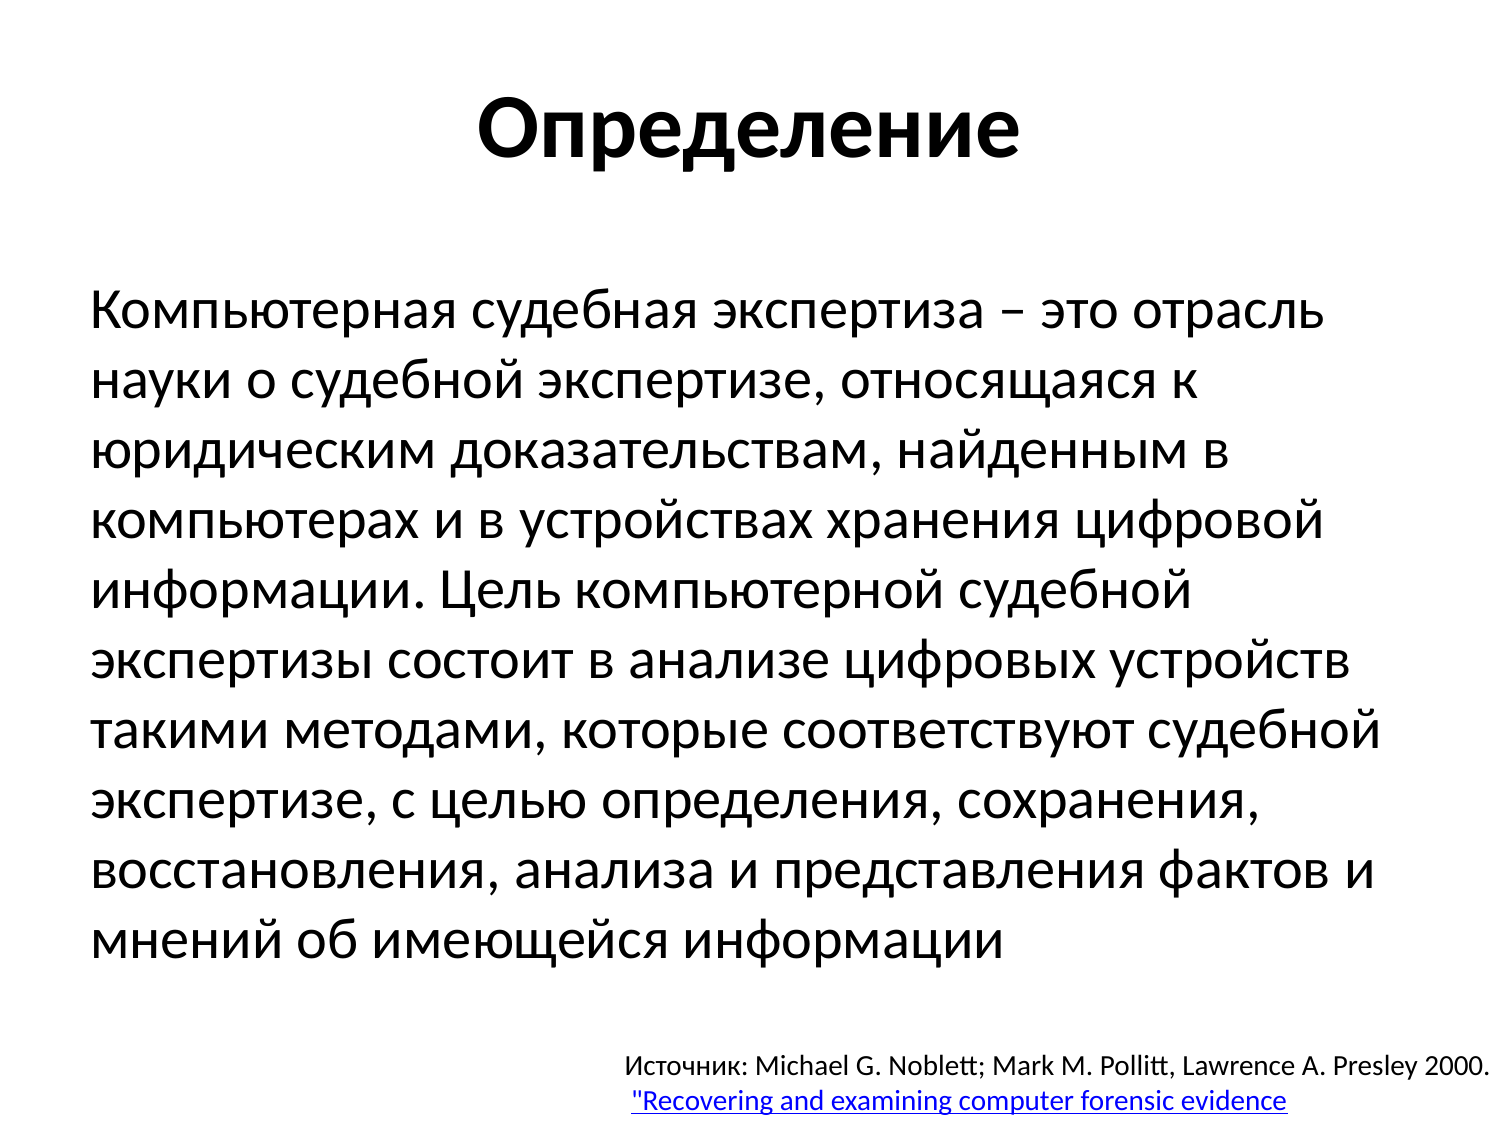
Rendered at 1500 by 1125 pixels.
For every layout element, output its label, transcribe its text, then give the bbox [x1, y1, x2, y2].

text_box Источник: Michael G. Noblett; Mark M. Pollitt, Lawrence A. Presley 2000. "Recovering and examining computer forensic evidence [609, 1039, 1500, 1124]
list Компьютерная судебная экспертиза – это отрасль науки о судебной экспертизе, относящаяся к юридическим доказательствам, найденным в компьютерах и в устройствах хранения цифровой информации. Цель компьютерной судебной экспертизы состоит в анализе цифровых устройств такими методами, которые соответствуют судебной экспертизе, с целью определения, сохранения, восстановления, анализа и представления фактов и мнений об имеющейся информации [74, 262, 1426, 1006]
title Определение [74, 44, 1426, 198]
